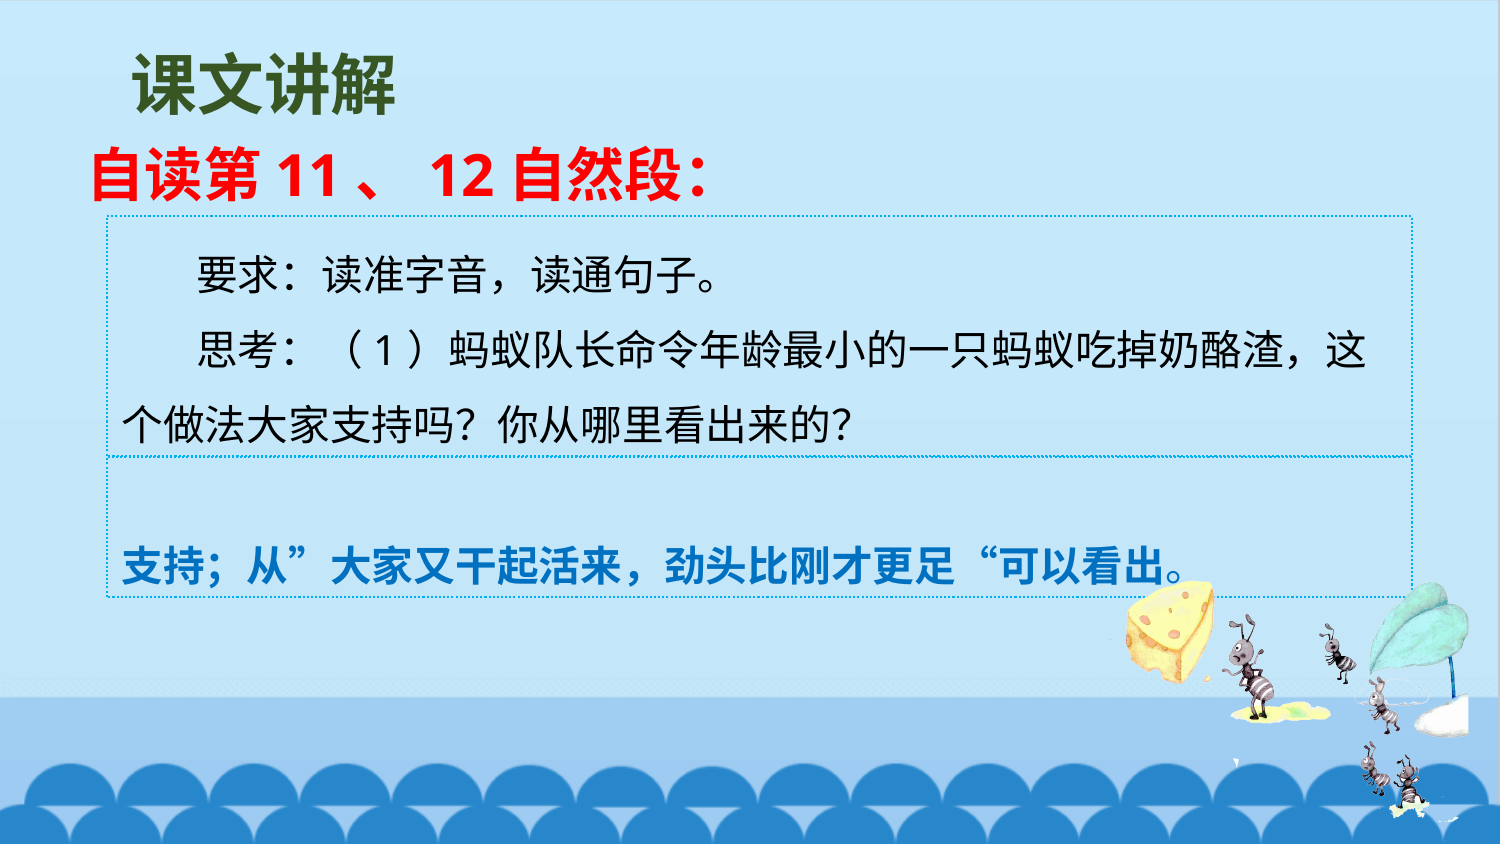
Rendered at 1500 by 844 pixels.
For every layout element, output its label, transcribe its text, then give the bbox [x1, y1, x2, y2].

picture [0, 0, 1500, 844]
text_box 支持；从”大家又干起活来，劲头比刚才更足“可以看出。 [106, 457, 1413, 598]
text_box 要求：读准字音，读通句子。 思考：（1）蚂蚁队长命令年龄最小的一只蚂蚁吃掉奶酪渣，这个做法大家支持吗？你从哪里看出来的？ [106, 216, 1413, 457]
text_box 自读第11、12自然段： [71, 130, 757, 216]
text_box 课文讲解 [115, 35, 413, 130]
